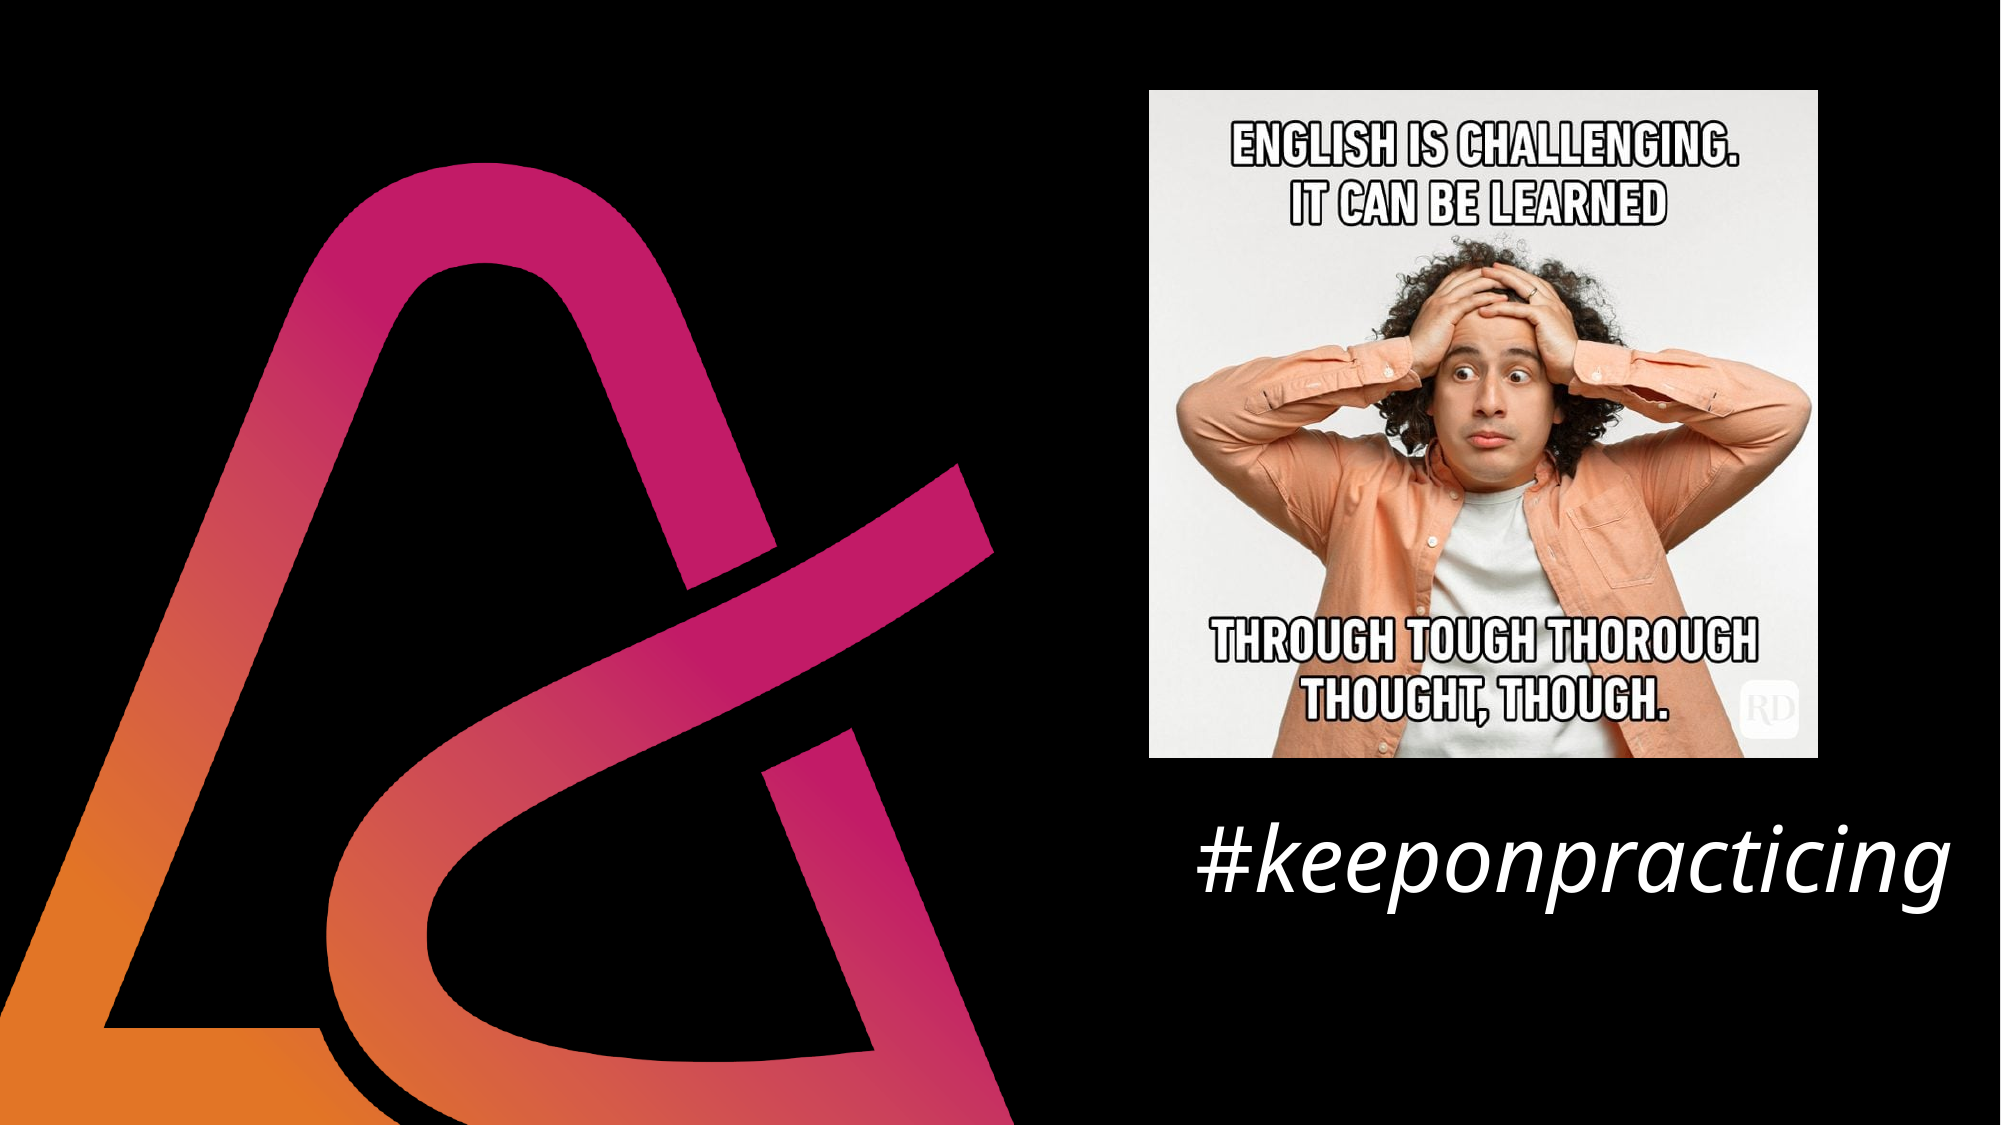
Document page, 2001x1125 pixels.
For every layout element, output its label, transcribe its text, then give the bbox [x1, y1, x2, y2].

picture [1149, 90, 1818, 759]
picture [0, 143, 1015, 1125]
title #keeponpracticing [961, 805, 1969, 1082]
